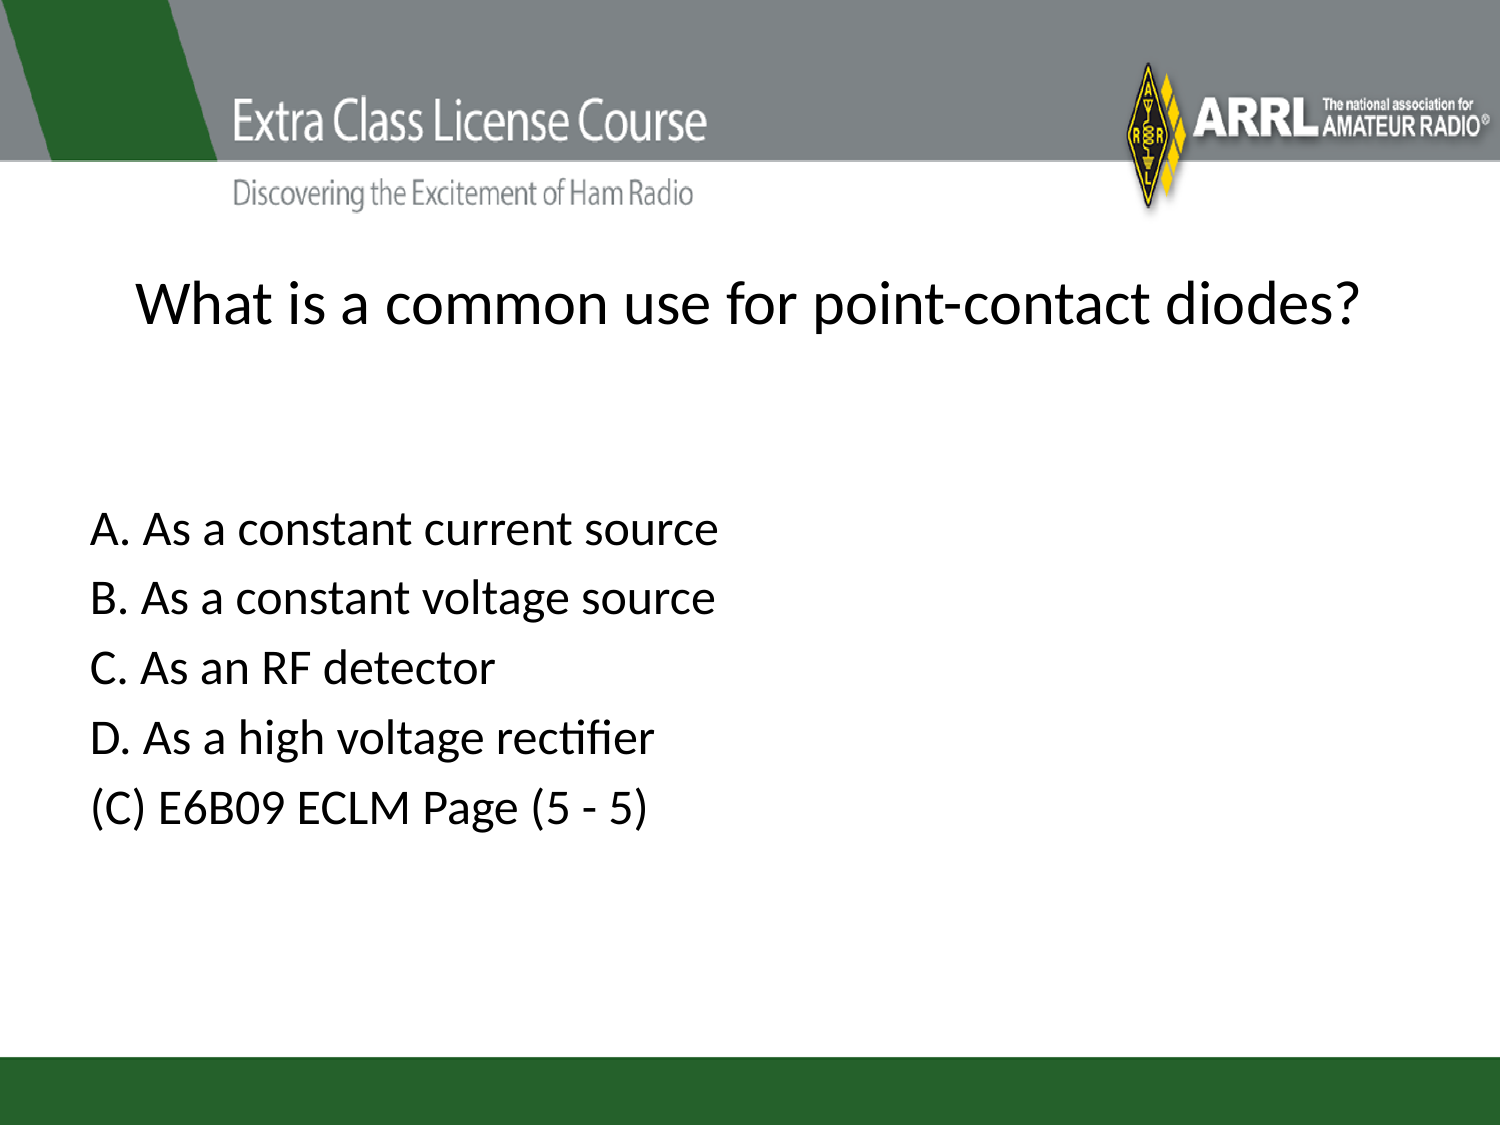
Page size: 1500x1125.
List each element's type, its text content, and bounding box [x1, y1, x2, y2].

picture [0, 0, 1500, 1125]
title What is a common use for point-contact diodes? [75, 254, 1425, 435]
list A. As a constant current source B. As a constant voltage source C. As an RF detector D. As a high voltage rectifier (C) E6B09 ECLM Page (5 - 5) [75, 487, 1425, 1005]
